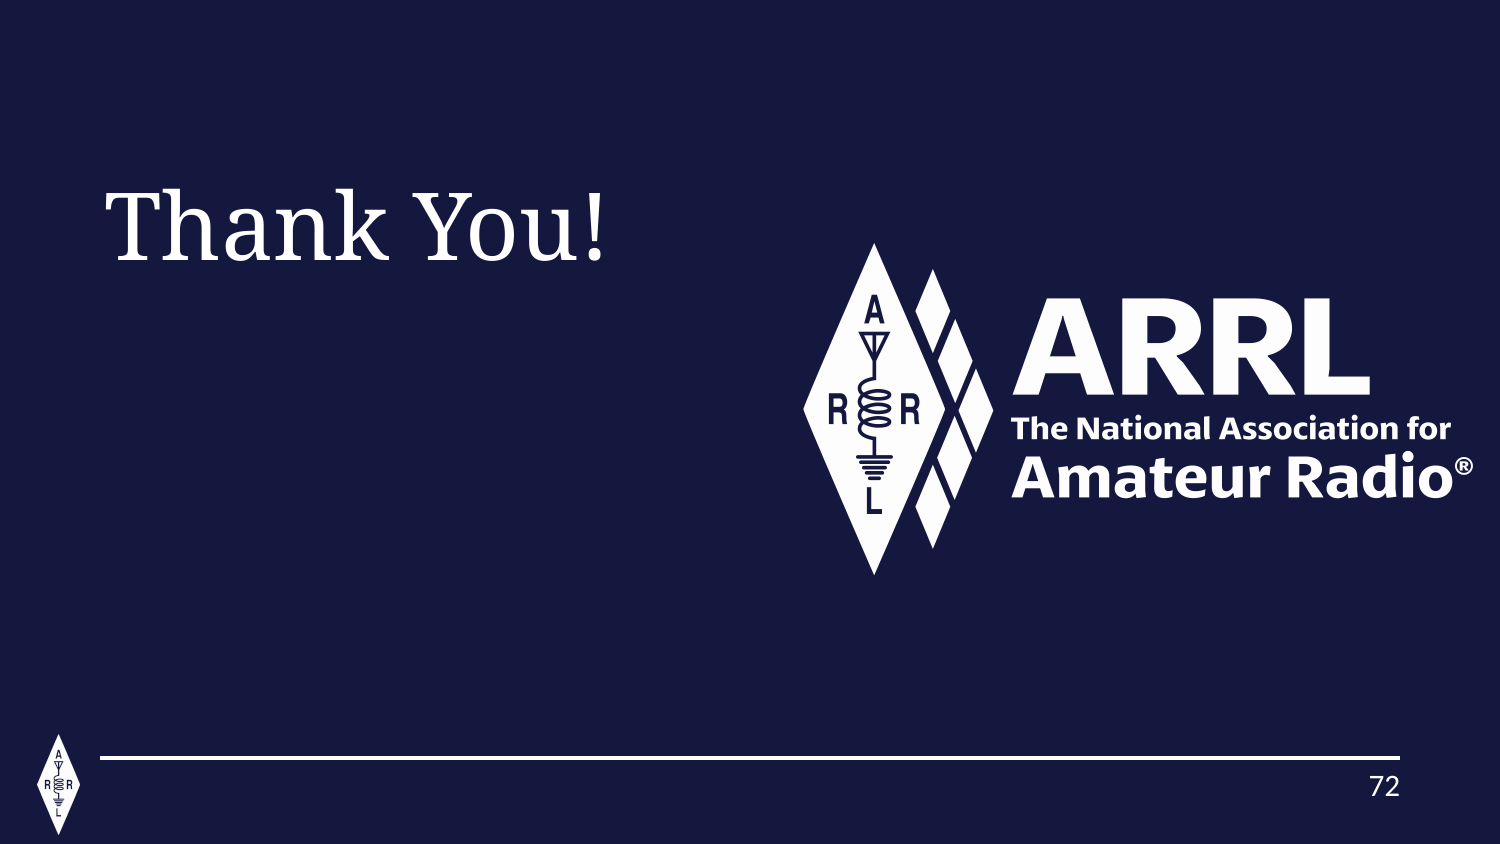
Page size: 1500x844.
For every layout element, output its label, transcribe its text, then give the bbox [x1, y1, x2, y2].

slide_number 72 [1302, 761, 1400, 807]
title Thank You! [104, 135, 621, 287]
picture [37, 734, 80, 835]
picture [801, 239, 1478, 580]
